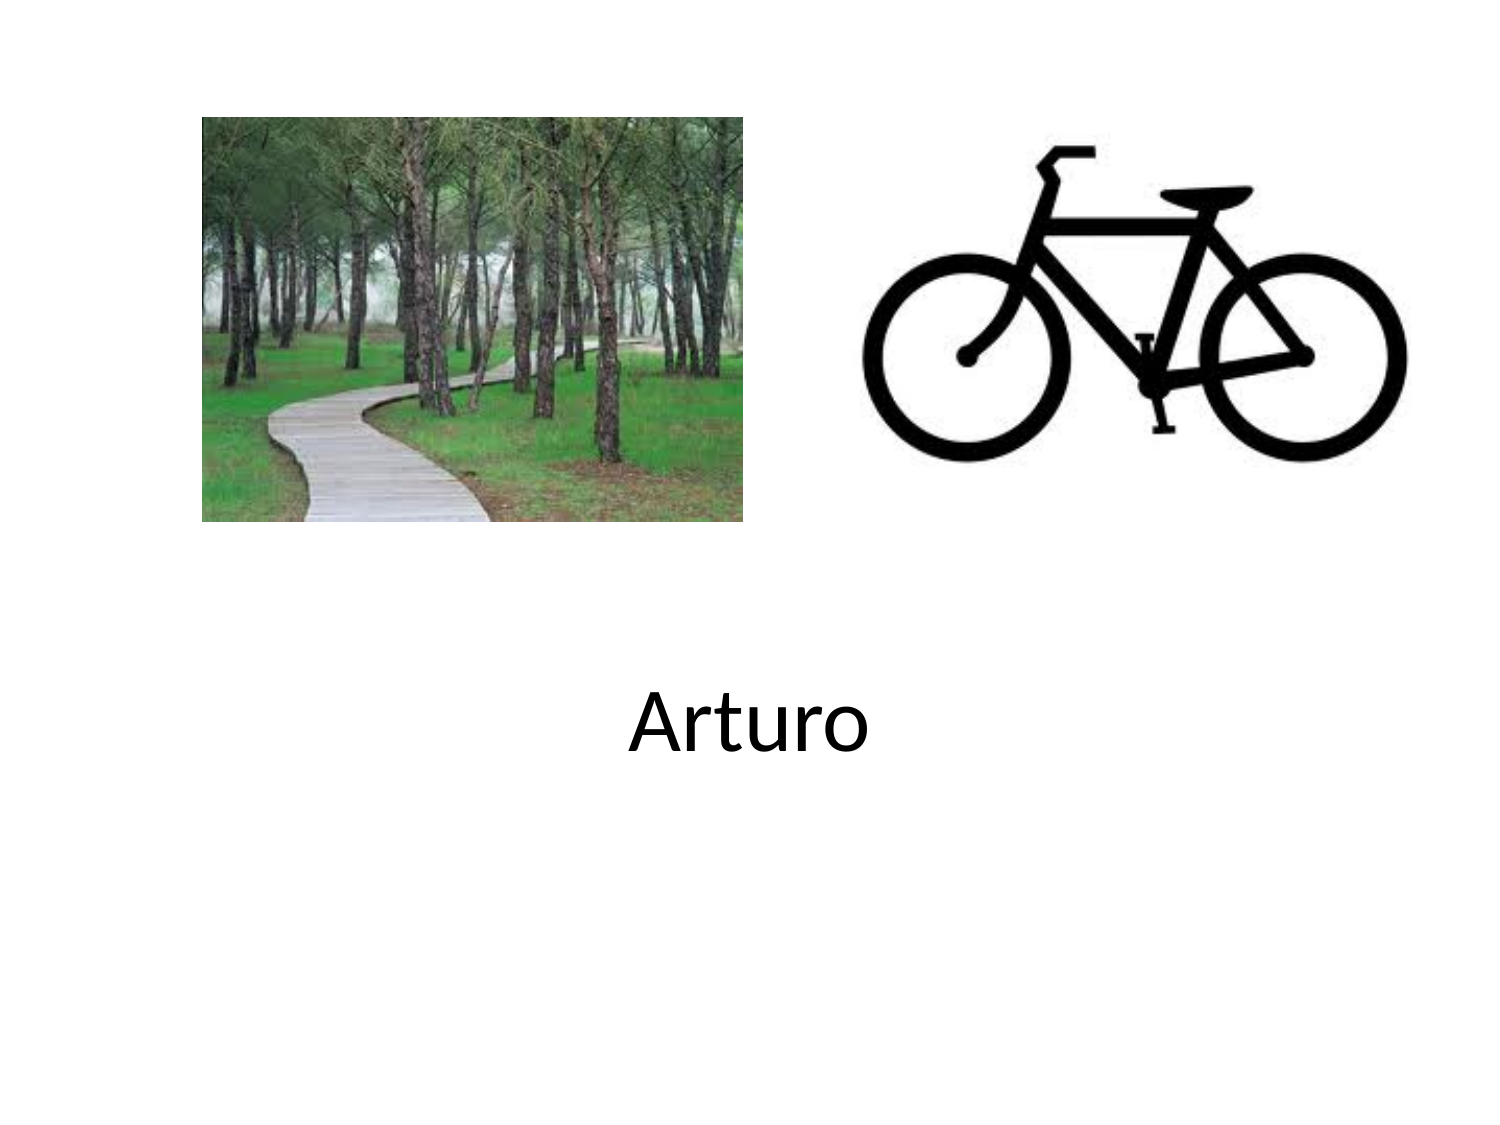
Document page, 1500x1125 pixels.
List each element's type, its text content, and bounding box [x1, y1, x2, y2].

picture [202, 117, 743, 522]
title Arturo [75, 45, 1425, 1055]
picture [843, 117, 1428, 493]
